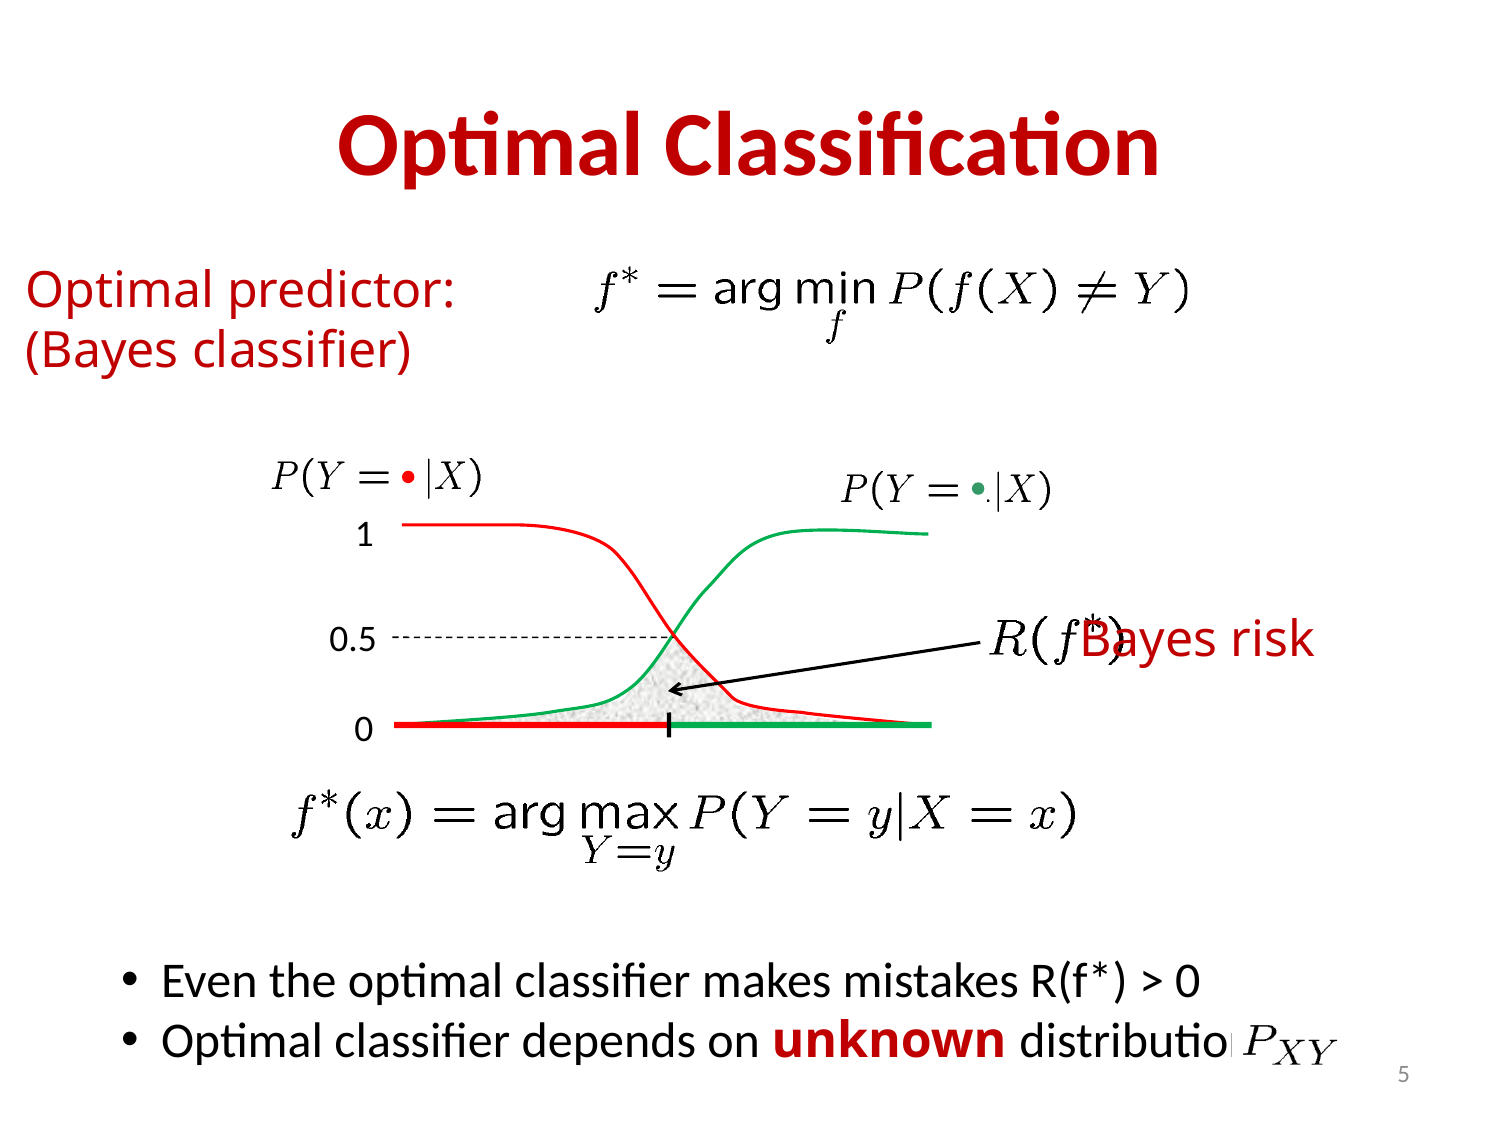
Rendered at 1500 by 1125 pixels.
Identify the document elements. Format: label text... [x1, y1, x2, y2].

picture [289, 787, 1078, 873]
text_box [393, 712, 932, 738]
picture [260, 449, 486, 501]
text_box Bayes risk [1064, 599, 1480, 674]
picture [987, 612, 1126, 666]
title Optimal Classification [75, 45, 1425, 233]
picture [829, 462, 1055, 513]
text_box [87, 924, 1338, 1077]
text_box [313, 501, 929, 758]
picture [544, 246, 1188, 347]
text_box Optimal predictor: (Bayes classifier) [11, 249, 622, 385]
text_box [667, 642, 981, 692]
slide_number 5 [1074, 1042, 1425, 1103]
